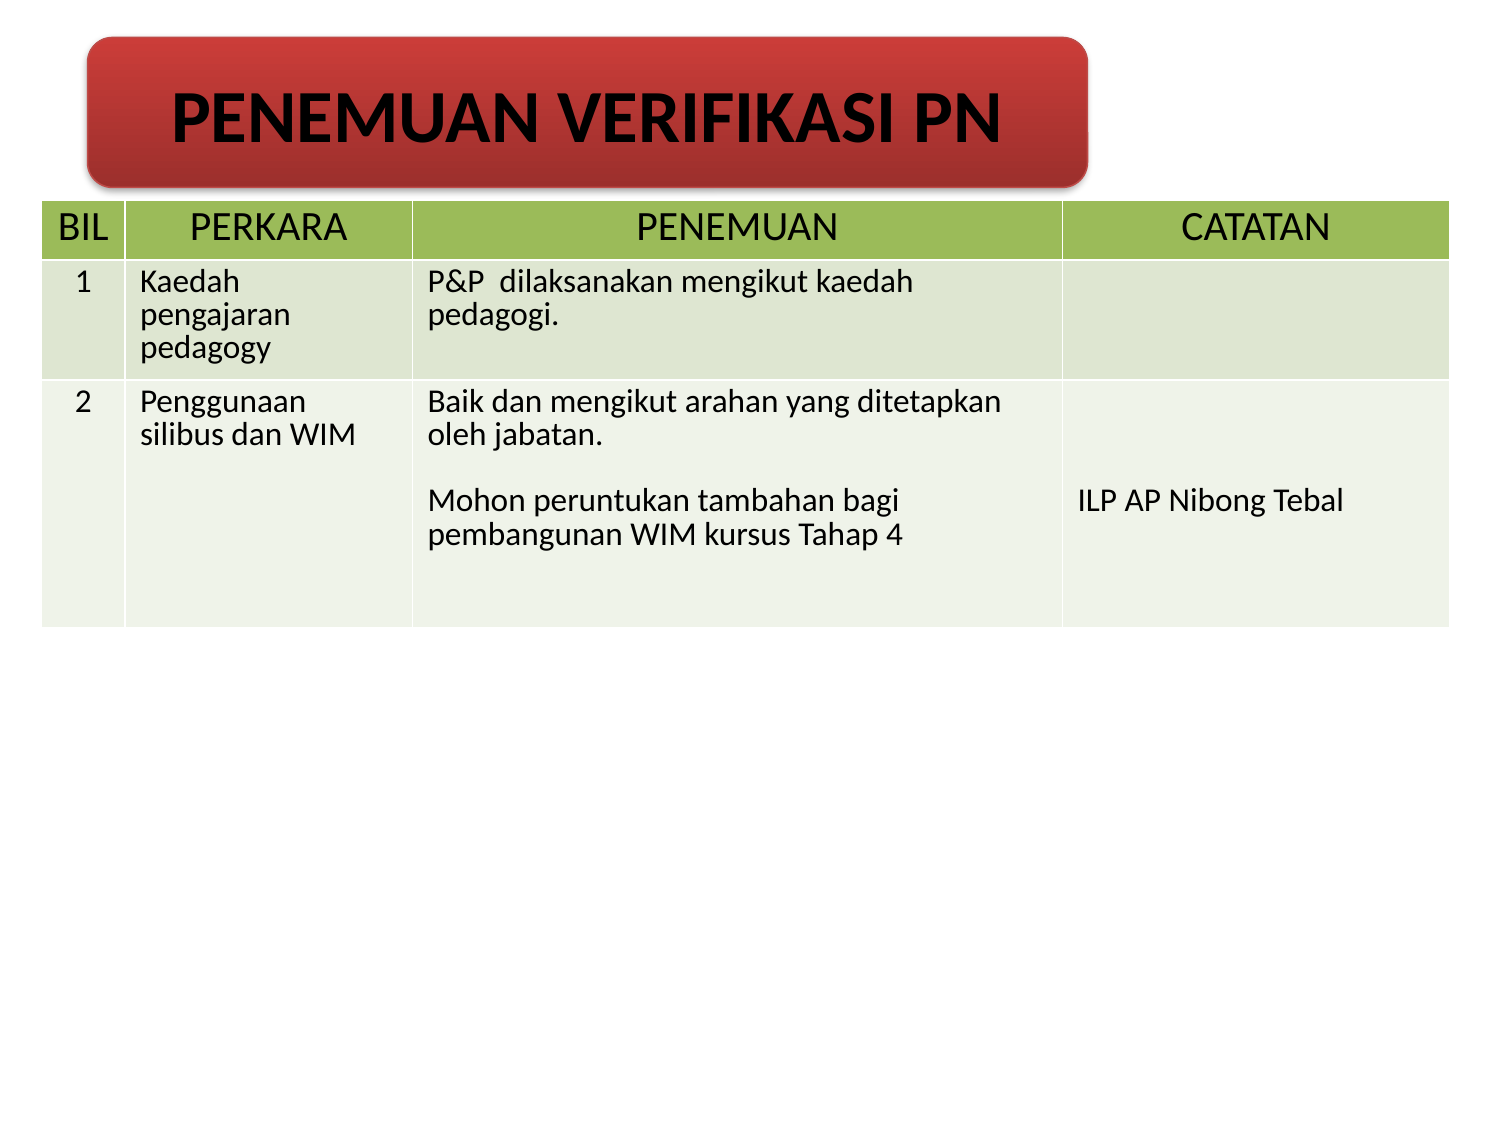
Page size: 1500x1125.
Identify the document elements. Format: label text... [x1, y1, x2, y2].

table_cell 2 [42, 381, 124, 627]
table_cell P&P dilaksanakan mengikut kaedah pedagogi. [413, 261, 1062, 379]
table_header PERKARA [126, 201, 412, 259]
table_header PENEMUAN [413, 201, 1062, 259]
table_cell Penggunaan silibus dan WIM [126, 381, 412, 627]
table_cell 1 [42, 261, 124, 379]
table_cell Baik dan mengikut arahan yang ditetapkan oleh jabatan. Mohon peruntukan tambahan bagi pembangunan WIM kursus Tahap 4 [413, 381, 1062, 627]
table_cell Kaedah pengajaran pedagogy [126, 261, 412, 379]
table_header CATATAN [1063, 201, 1449, 259]
table_cell ILP AP Nibong Tebal [1063, 381, 1449, 627]
table_cell [1063, 261, 1449, 379]
table_header BIL [42, 201, 124, 259]
text_box PENEMUAN VERIFIKASI PN [86, 36, 1089, 189]
